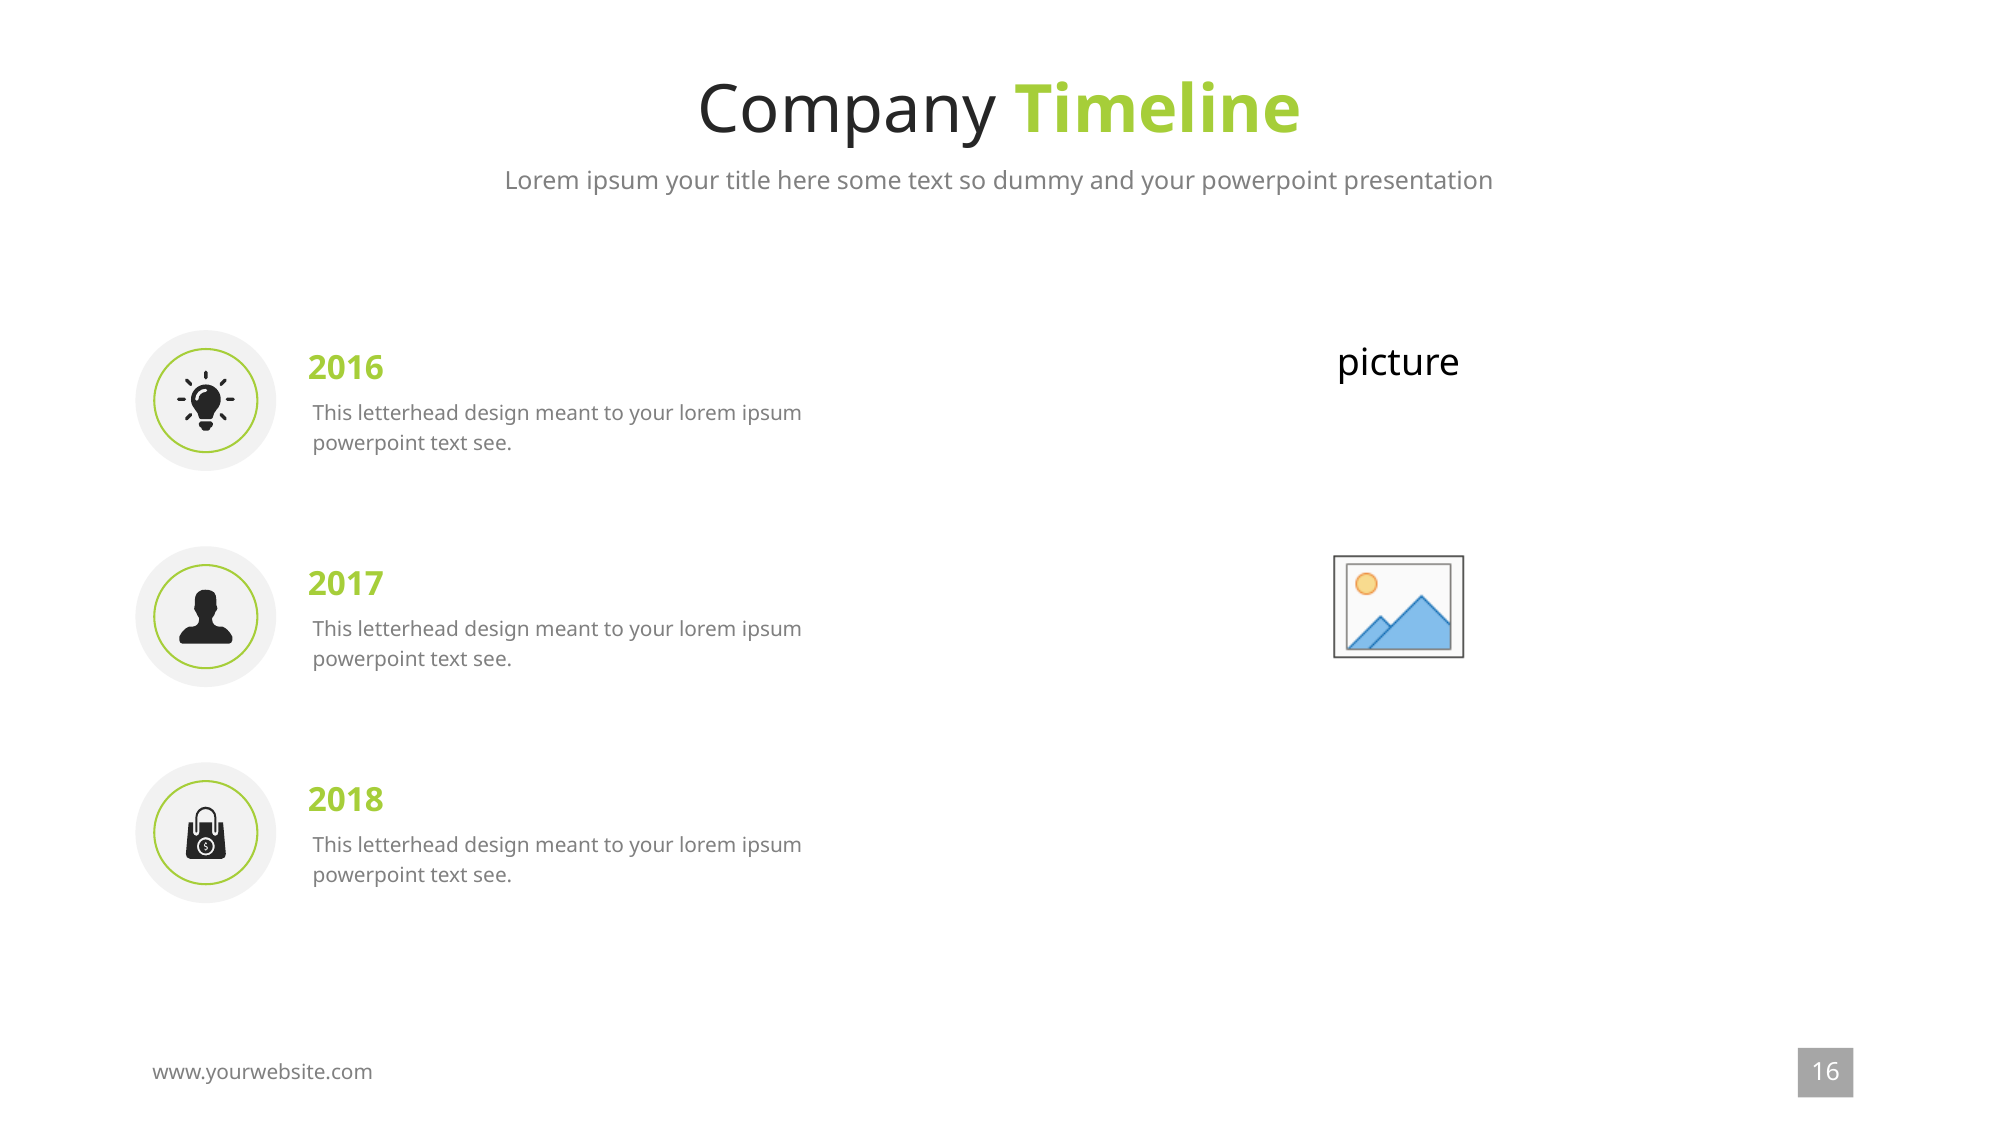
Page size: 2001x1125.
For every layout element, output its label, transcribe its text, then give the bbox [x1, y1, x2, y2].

title Company Timeline [137, 55, 1863, 160]
footer www.yourwebsite.com [137, 1042, 415, 1103]
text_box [135, 330, 827, 904]
picture [934, 330, 1863, 885]
list Lorem ipsum your title here some text so dummy and your powerpoint presentation [137, 160, 1863, 207]
slide_number 16 [1788, 1042, 1863, 1103]
